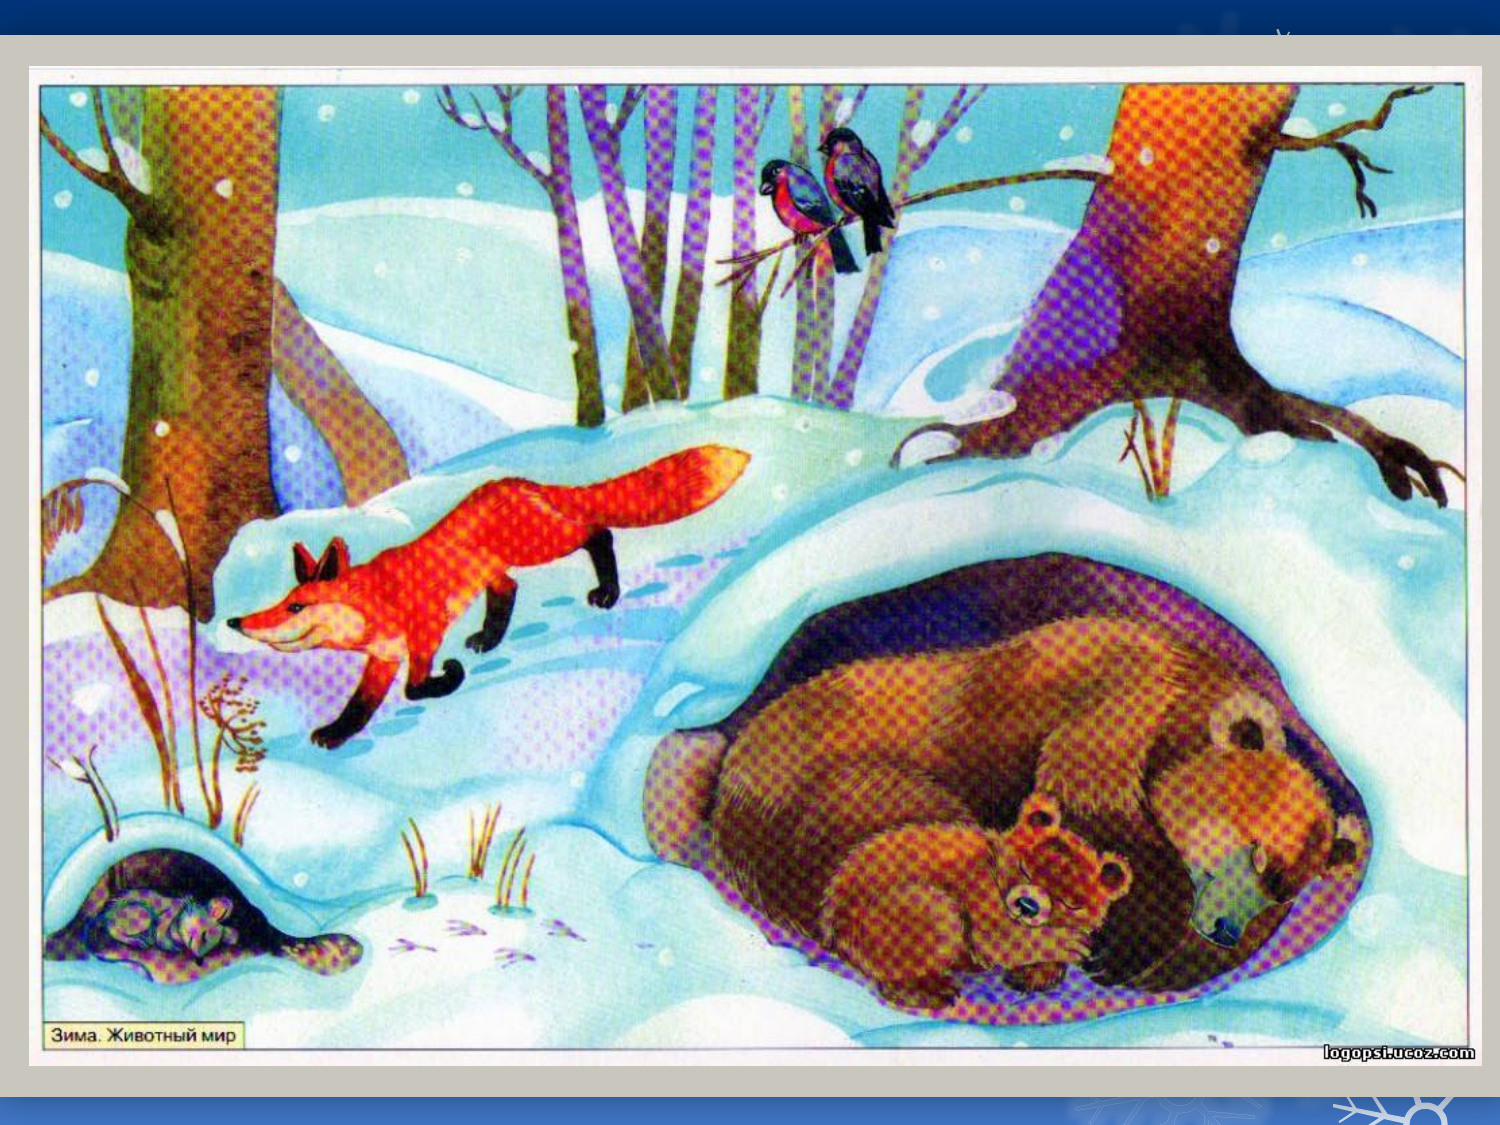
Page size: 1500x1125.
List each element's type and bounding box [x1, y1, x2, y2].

picture [28, 65, 1483, 1067]
